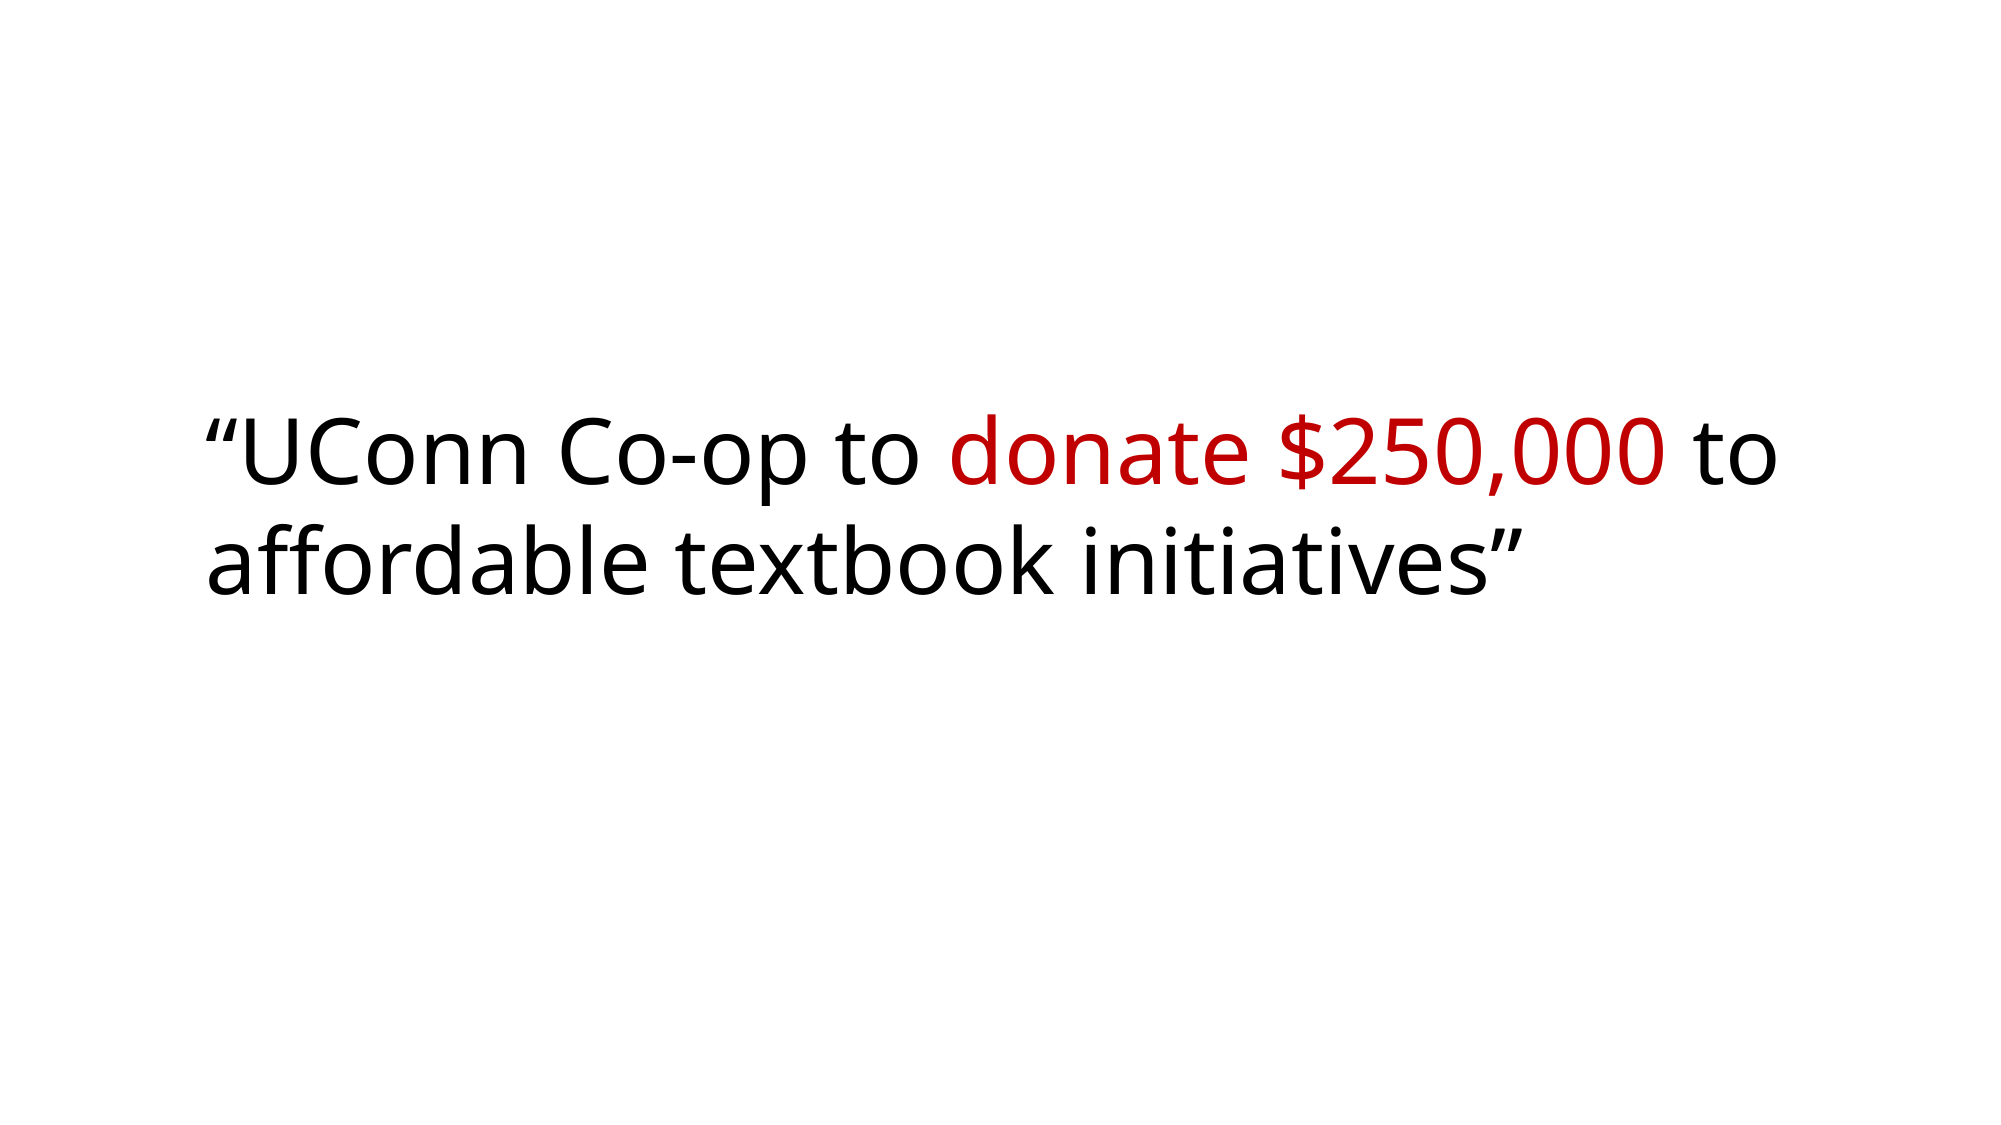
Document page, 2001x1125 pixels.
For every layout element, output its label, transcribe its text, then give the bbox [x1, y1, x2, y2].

text_box “UConn Co-op to donate $250,000 to affordable textbook initiatives” [191, 385, 1845, 620]
